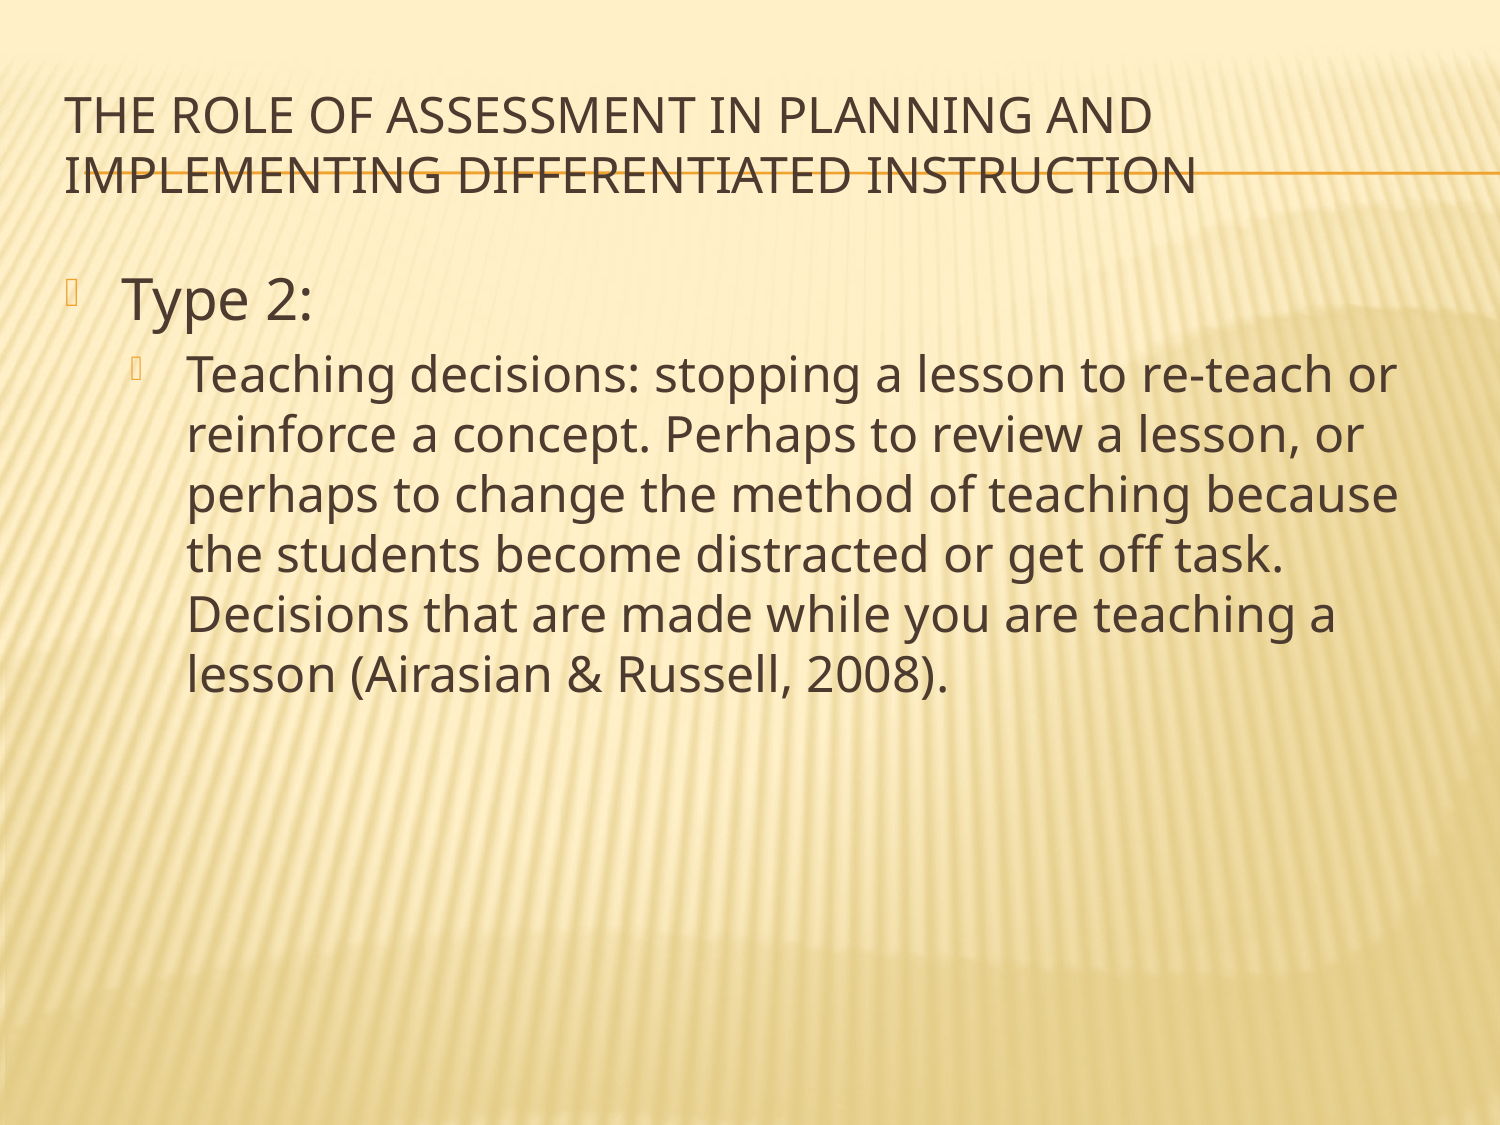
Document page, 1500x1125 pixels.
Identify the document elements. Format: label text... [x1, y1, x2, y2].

title The role of assessment in planning and implementing differentiated instruction [50, 75, 1475, 213]
list Type 2: Teaching decisions: stopping a lesson to re-teach or reinforce a concept. Perhaps to review a lesson, or perhaps to change the method of teaching because the students become distracted or get off task. Decisions that are made while you are teaching a lesson (Airasian & Russell, 2008). [50, 254, 1475, 998]
